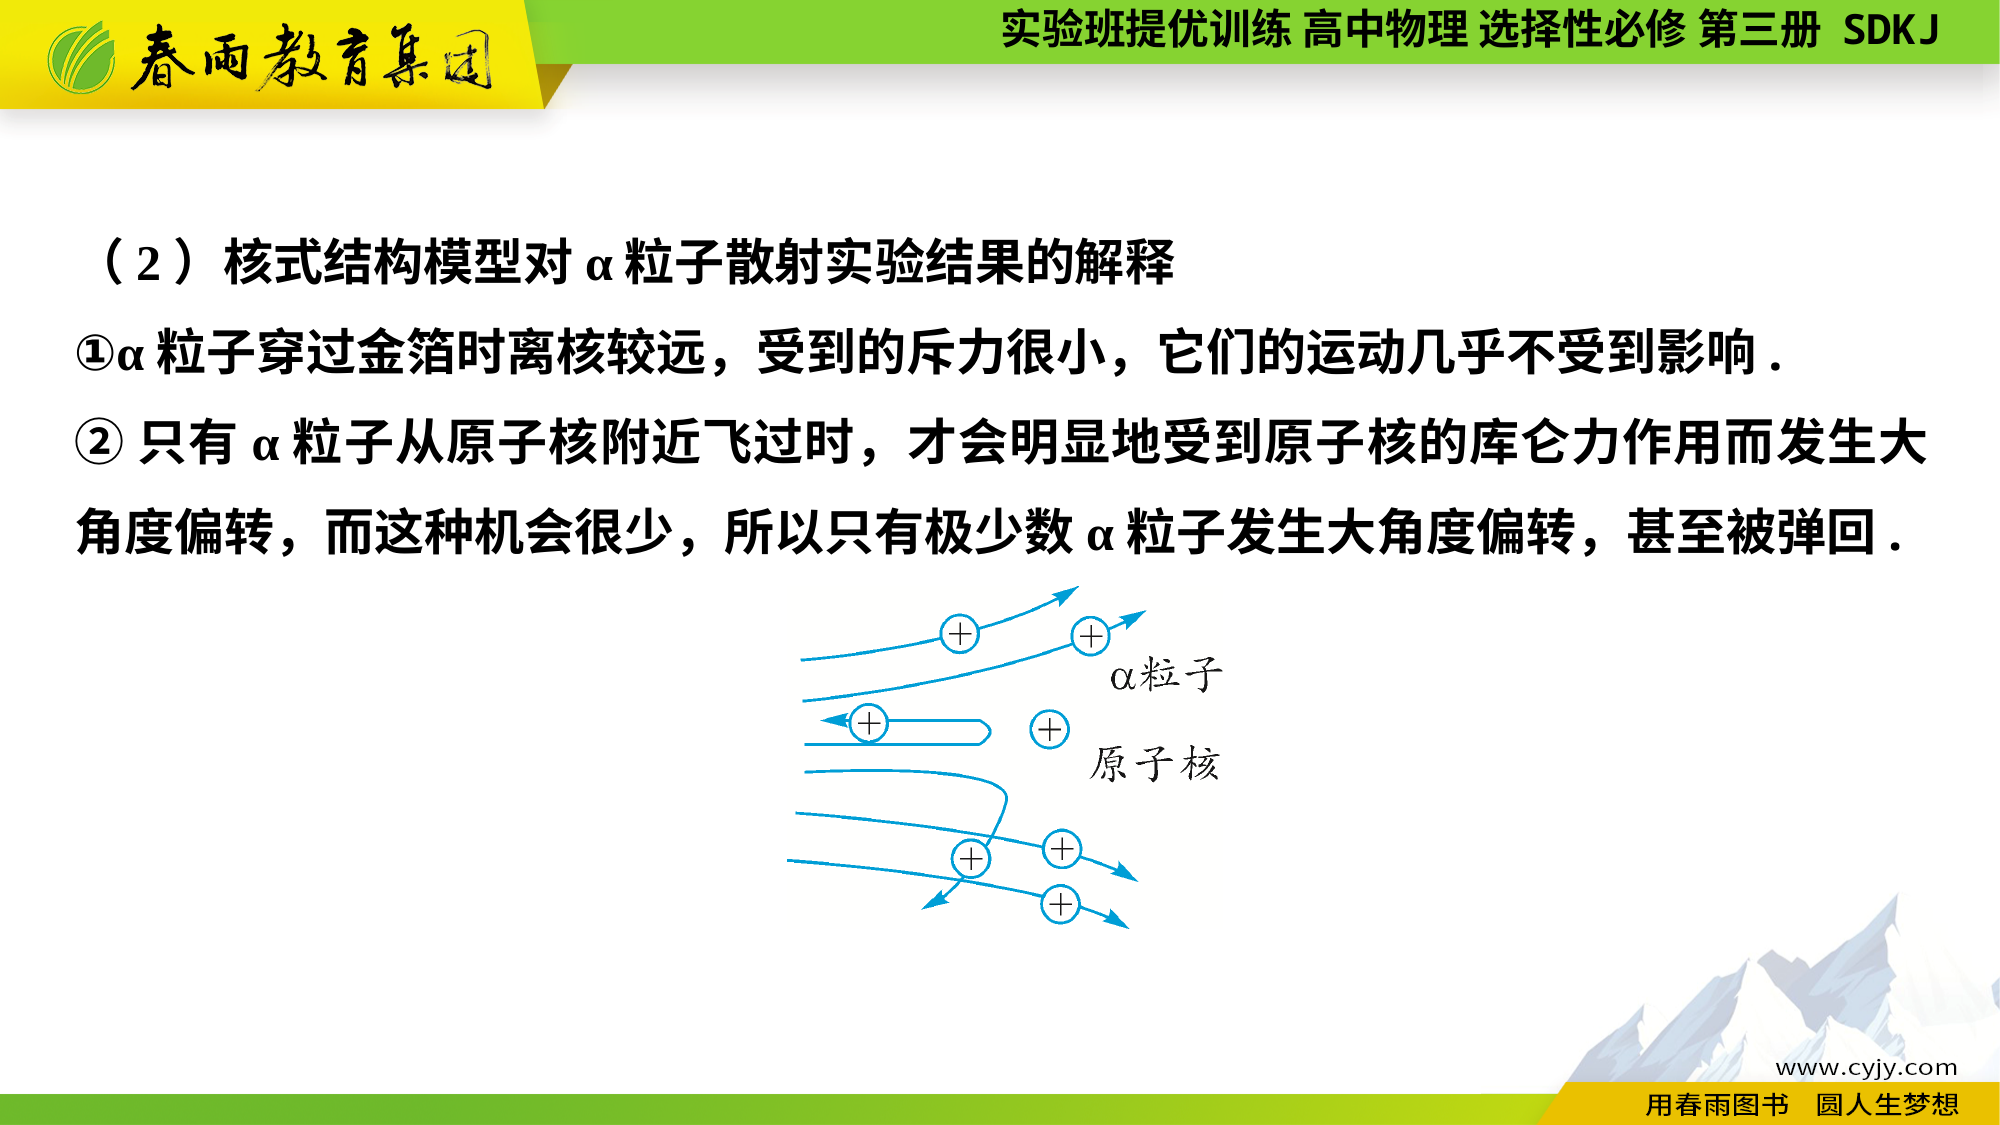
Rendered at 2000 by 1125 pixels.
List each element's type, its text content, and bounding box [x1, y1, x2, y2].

list （2）核式结构模型对α粒子散射实验结果的解释 ①α粒子穿过金箔时离核较远，受到的斥力很小，它们的运动几乎不受到影响. ②只有α粒子从原子核附近飞过时，才会明显地受到原子核的库仑力作用而发生大角度偏转，而这种机会很少，所以只有极少数α粒子发生大角度偏转，甚至被弹回. [59, 193, 1944, 572]
picture [0, 0, 2000, 1125]
